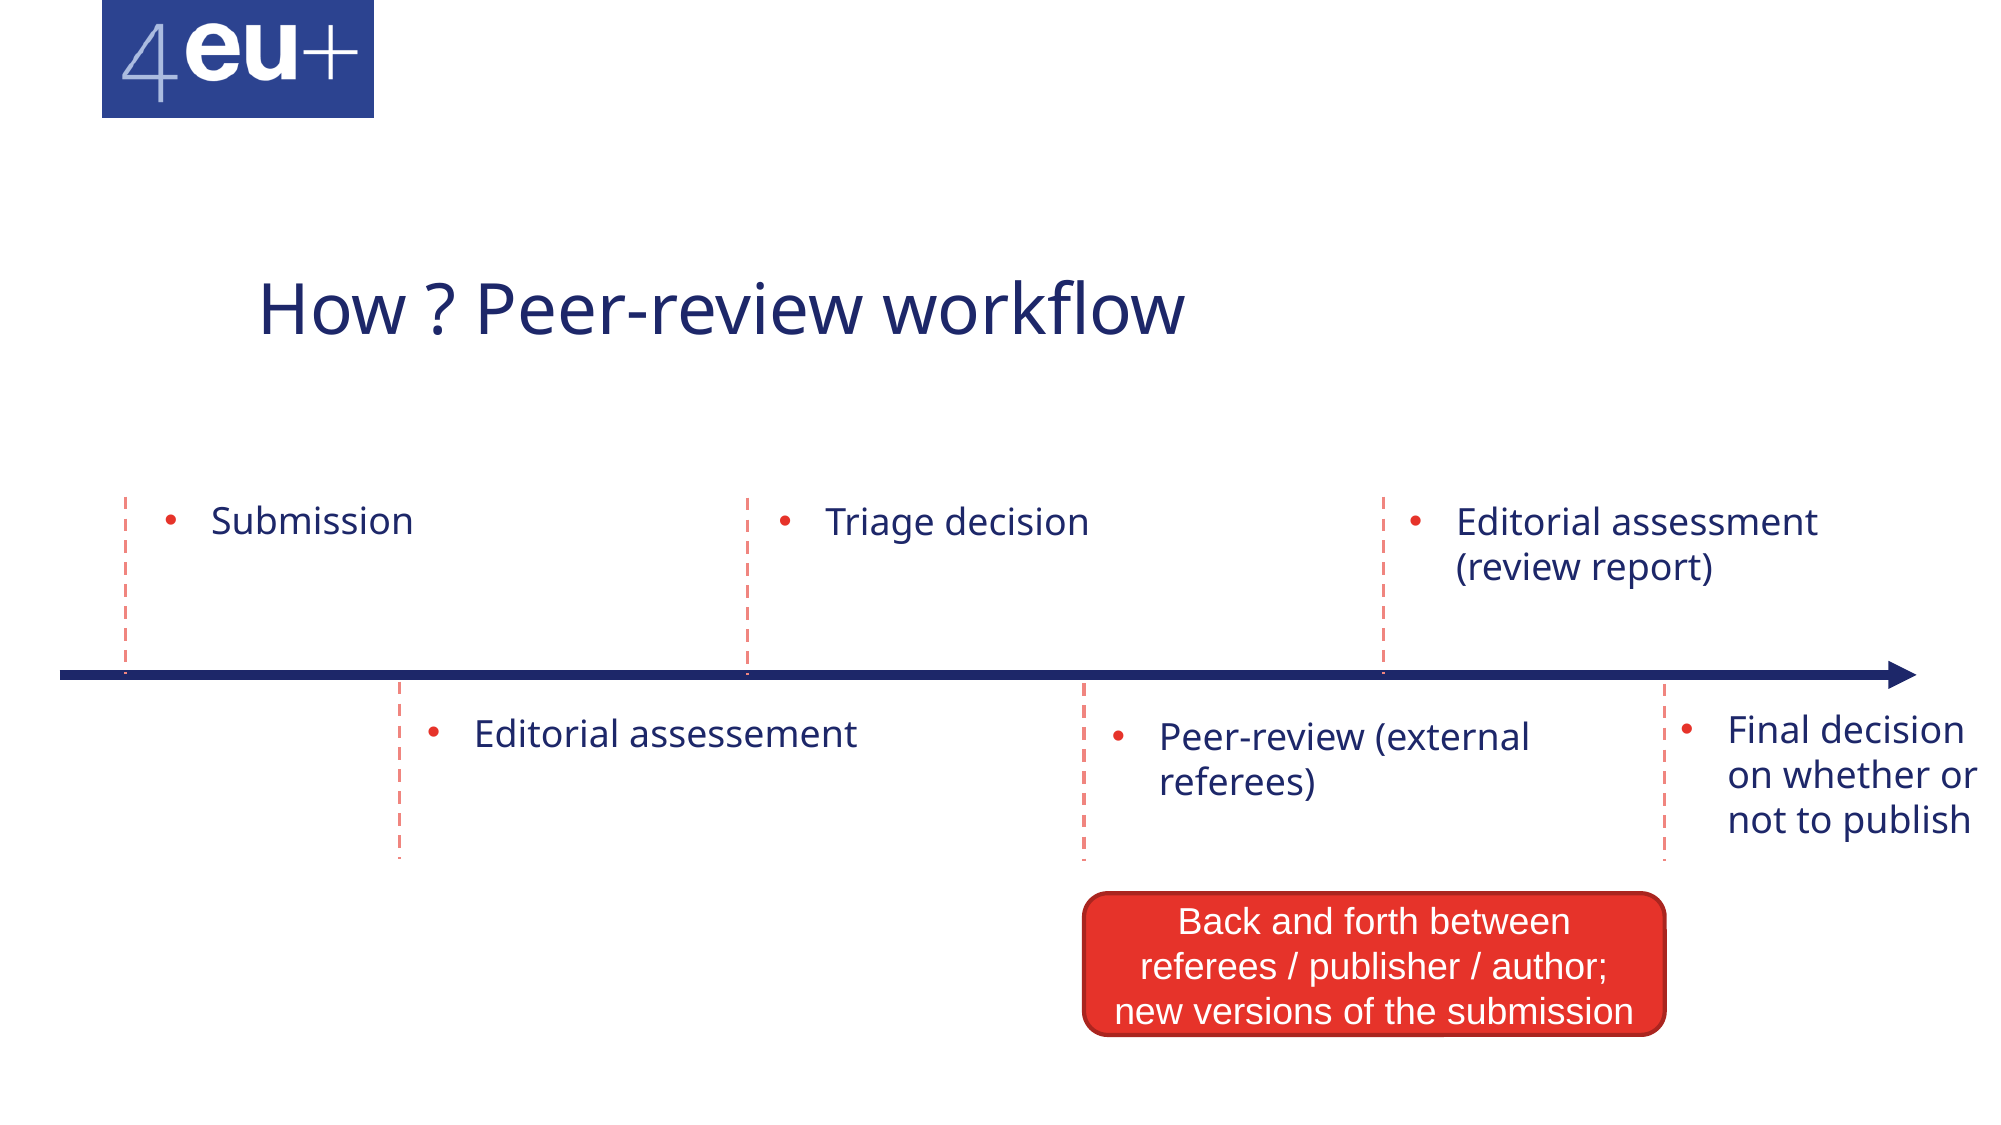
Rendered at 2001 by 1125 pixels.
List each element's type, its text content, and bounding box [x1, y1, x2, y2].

text_box Editorial assessment (review report) [1403, 497, 1888, 623]
text_box Submission [158, 496, 643, 622]
text_box Triage decision [772, 498, 1257, 623]
title How ? Peer-review workflow [251, 162, 1900, 350]
text_box Back and forth between referees / publisher / author; new versions of the submission [1081, 891, 1667, 1038]
list Editorial assessement [421, 709, 906, 835]
text_box Final decision on whether or not to publish [1674, 705, 2000, 831]
text_box Peer-review (external referees) [1106, 713, 1591, 839]
picture [102, 0, 374, 118]
